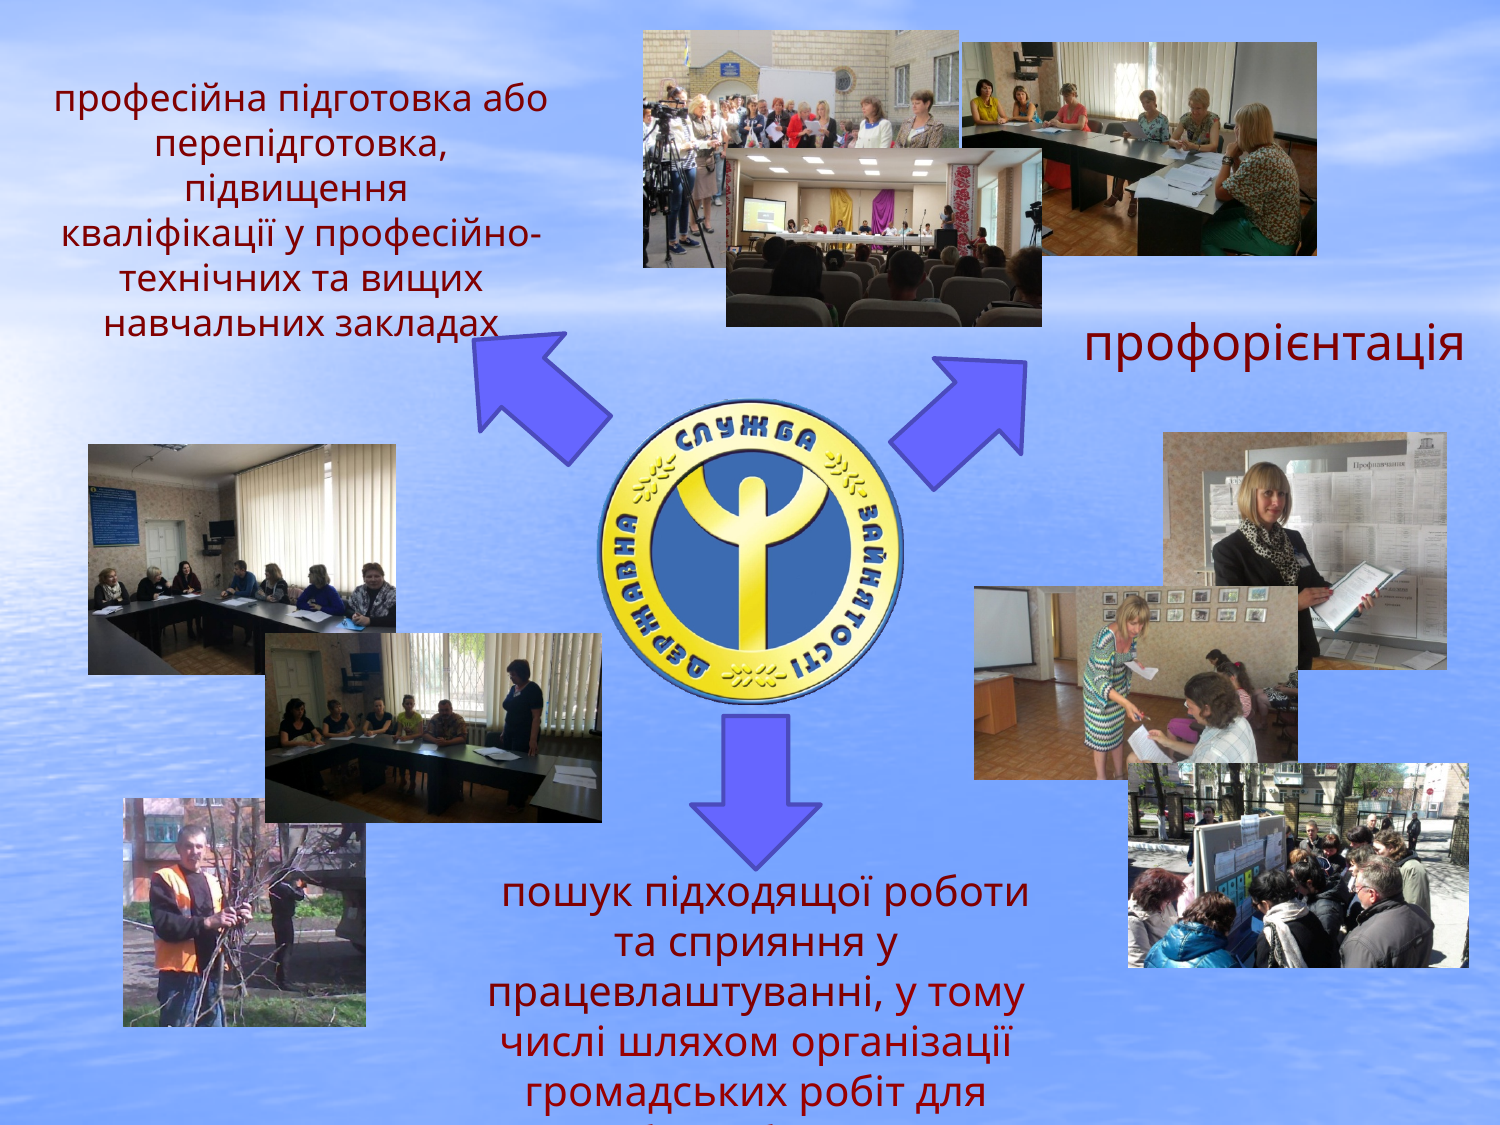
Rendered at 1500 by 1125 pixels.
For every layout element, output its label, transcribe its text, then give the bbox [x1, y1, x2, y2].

text_box [471, 331, 594, 468]
text_box професійна підготовка або перепідготовка, підвищення кваліфікації у професійно-технічних та вищих навчальних закладах [29, 66, 573, 352]
picture [974, 432, 1469, 968]
picture [88, 396, 904, 1028]
picture [643, 30, 1318, 327]
text_box [688, 713, 823, 872]
text_box пошук підходящої роботи та сприяння у працевлаштуванні, у тому числі шляхом організації громадських робіт для безробітних [442, 857, 1069, 1125]
text_box [908, 356, 1028, 493]
text_box профорієнтація [1068, 302, 1482, 378]
